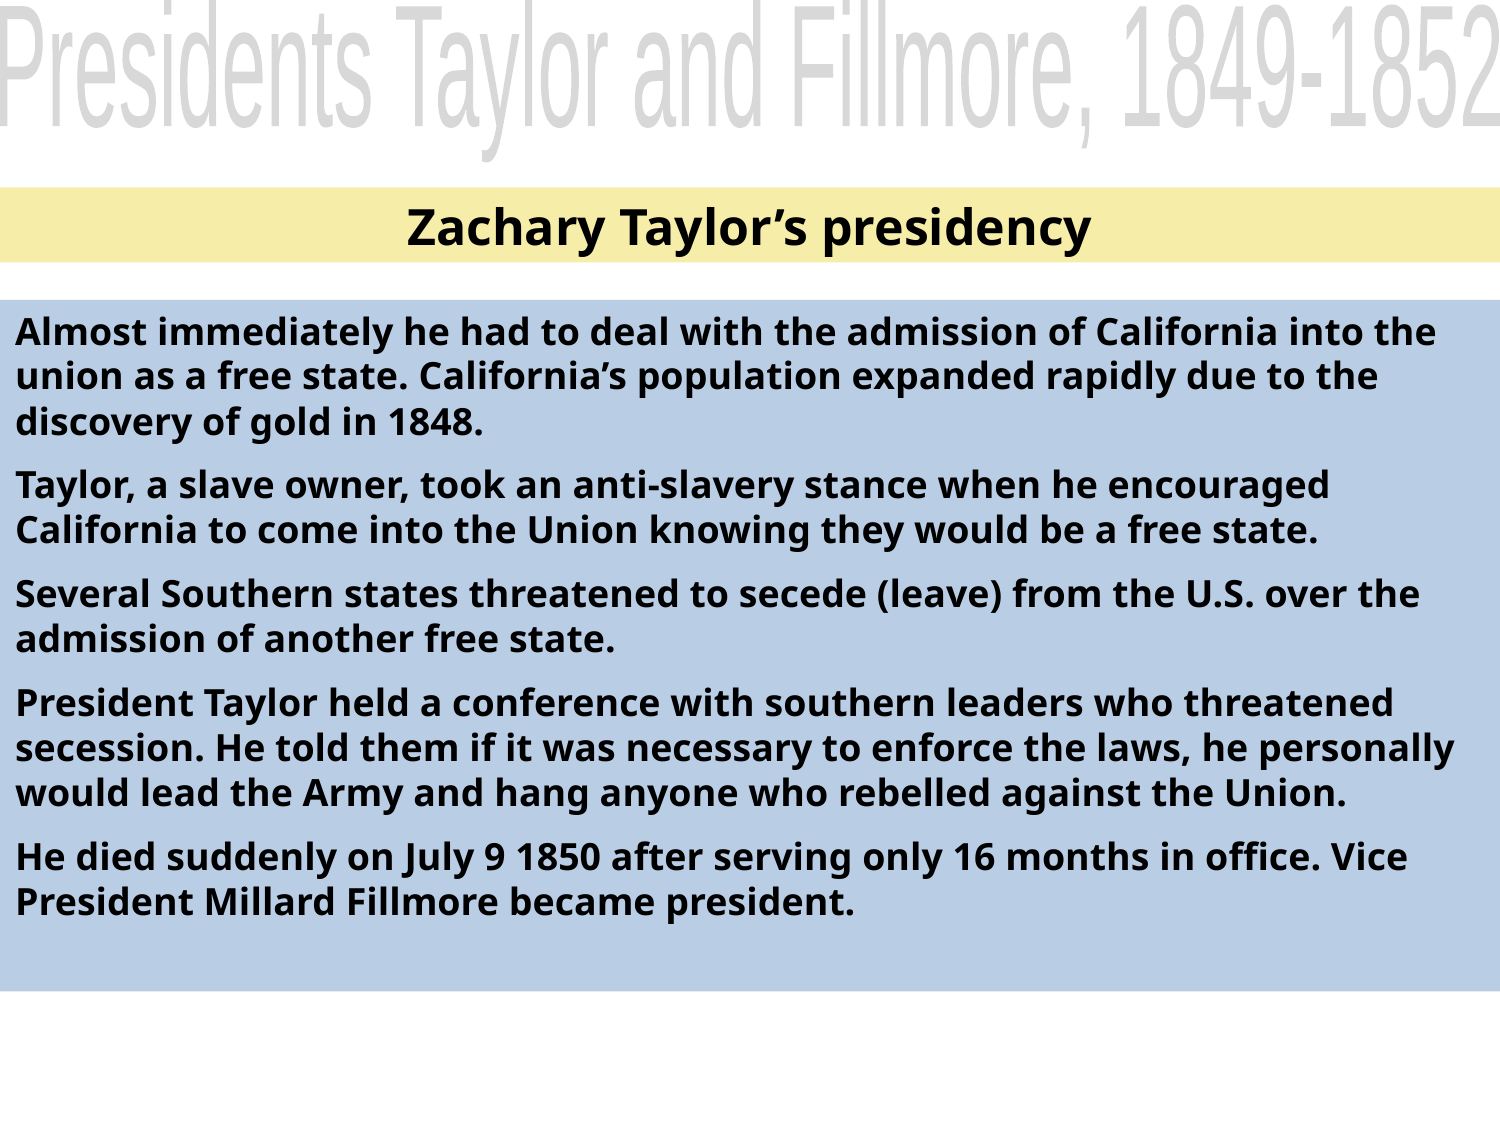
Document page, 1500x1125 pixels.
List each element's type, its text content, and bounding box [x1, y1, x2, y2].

text_box Almost immediately he had to deal with the admission of California into the union as a free state. California’s population expanded rapidly due to the discovery of gold in 1848. Taylor, a slave owner, took an anti-slavery stance when he encouraged California to come into the Union knowing they would be a free state. Several Southern states threatened to secede (leave) from the U.S. over the admission of another free state. President Taylor held a conference with southern leaders who threatened secession. He told them if it was necessary to enforce the laws, he personally would lead the Army and hang anyone who rebelled against the Union. He died suddenly on July 9 1850 after serving only 16 months in office. Vice President Millard Fillmore became president. [0, 299, 1500, 992]
text_box Zachary Taylor’s presidency [0, 187, 1500, 263]
